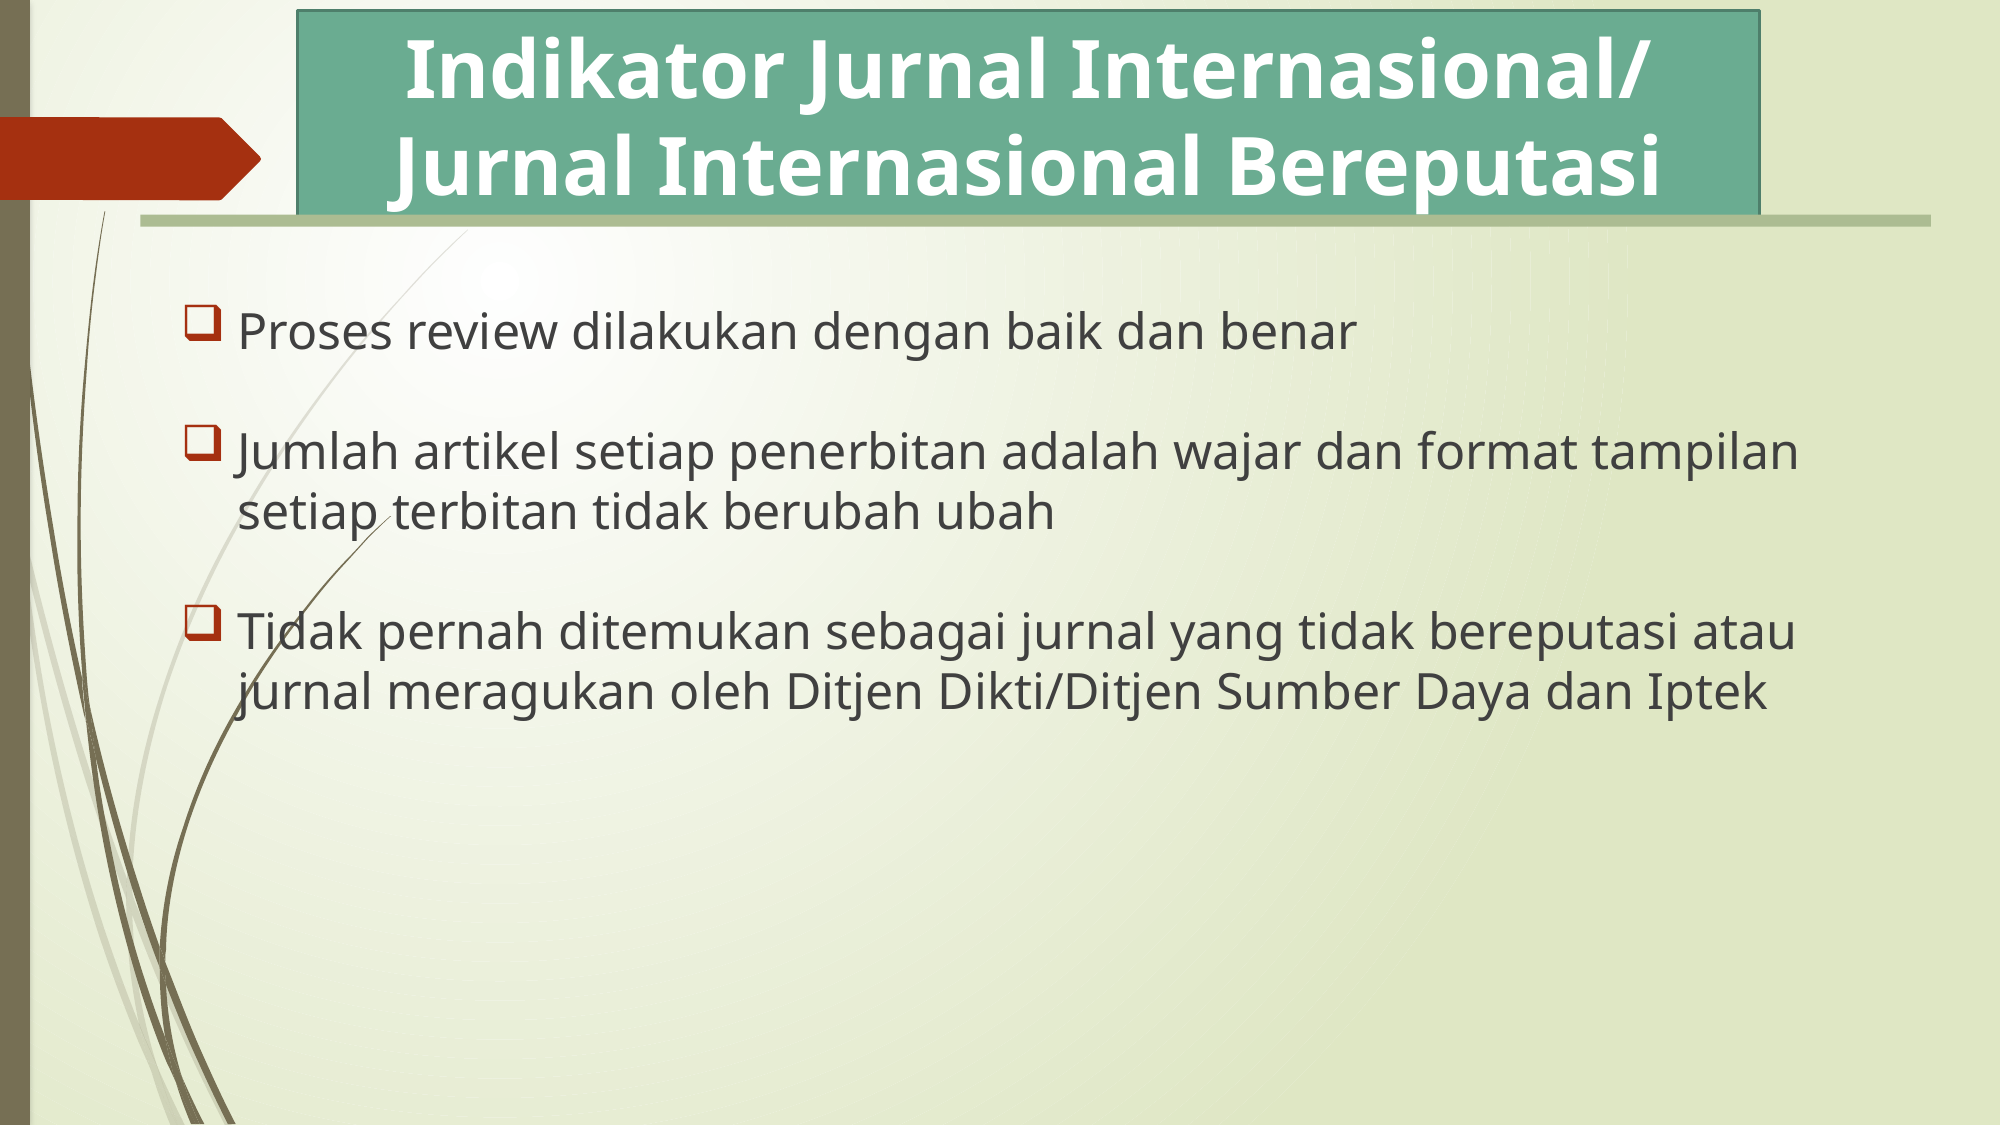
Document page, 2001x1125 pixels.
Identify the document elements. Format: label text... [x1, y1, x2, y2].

title Indikator Jurnal Internasional/ Jurnal Internasional Bereputasi [296, 9, 1761, 213]
text_box [139, 213, 1932, 228]
list Proses review dilakukan dengan baik dan benar Jumlah artikel setiap penerbitan adalah wajar dan format tampilan setiap terbitan tidak berubah ubah Tidak pernah ditemukan sebagai jurnal yang tidak bereputasi atau jurnal meragukan oleh Ditjen Dikti/Ditjen Sumber Daya dan Iptek [165, 291, 1891, 979]
